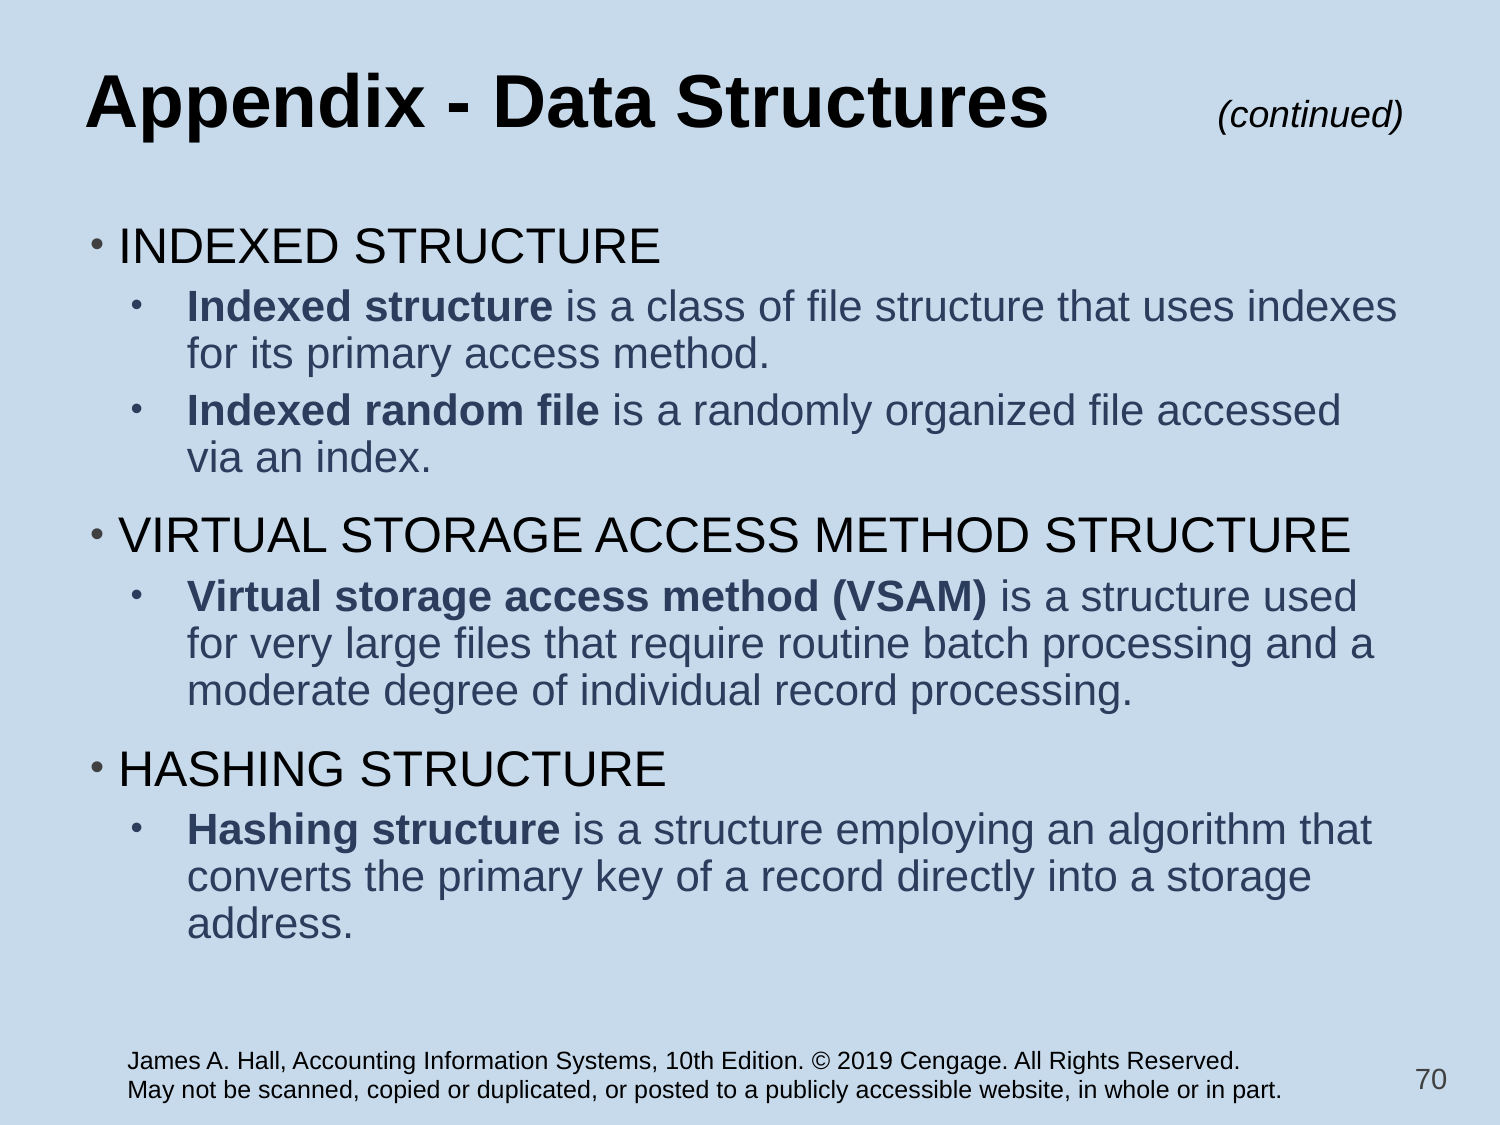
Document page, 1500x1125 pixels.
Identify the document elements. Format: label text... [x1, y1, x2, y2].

slide_number 70 [1400, 1052, 1488, 1113]
list INDEXED STRUCTURE Indexed structure is a class of file structure that uses indexes for its primary access method. Indexed random file is a randomly organized file accessed via an index. VIRTUAL STORAGE ACCESS METHOD STRUCTURE Virtual storage access method (VSAM) is a structure used for very large files that require routine batch processing and a moderate degree of individual record processing. HASHING STRUCTURE Hashing structure is a structure employing an algorithm that converts the primary key of a record directly into a storage address. [75, 212, 1426, 1000]
title Appendix - Data Structures (continued) [69, 62, 1420, 188]
